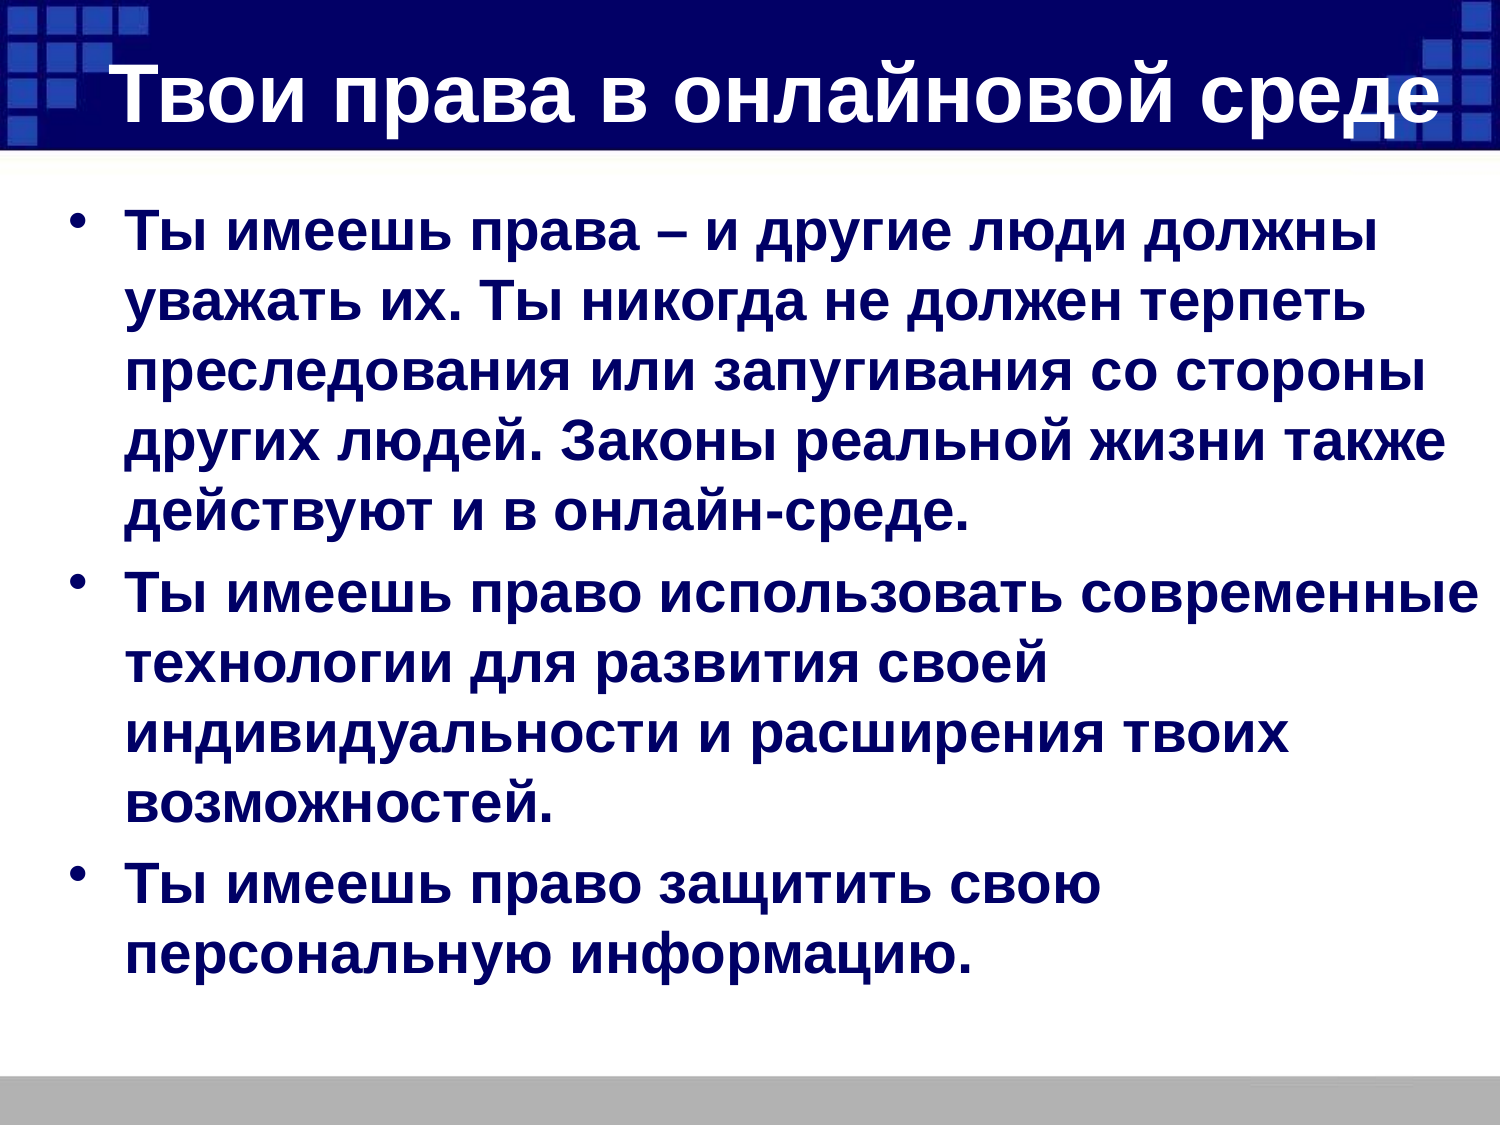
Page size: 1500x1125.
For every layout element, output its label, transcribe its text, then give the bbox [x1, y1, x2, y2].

list Ты имеешь права – и другие люди должны уважать их. Ты никогда не должен терпеть преследования или запугивания со стороны других людей. Законы реальной жизни также действуют и в онлайн-среде. Ты имеешь право использовать современные технологии для развития своей индивидуальности и расширения твоих возможностей. Ты имеешь право защитить свою персональную информацию. [52, 184, 1500, 1071]
picture [0, 0, 1500, 1125]
title Твои права в онлайновой среде [74, 44, 1500, 184]
